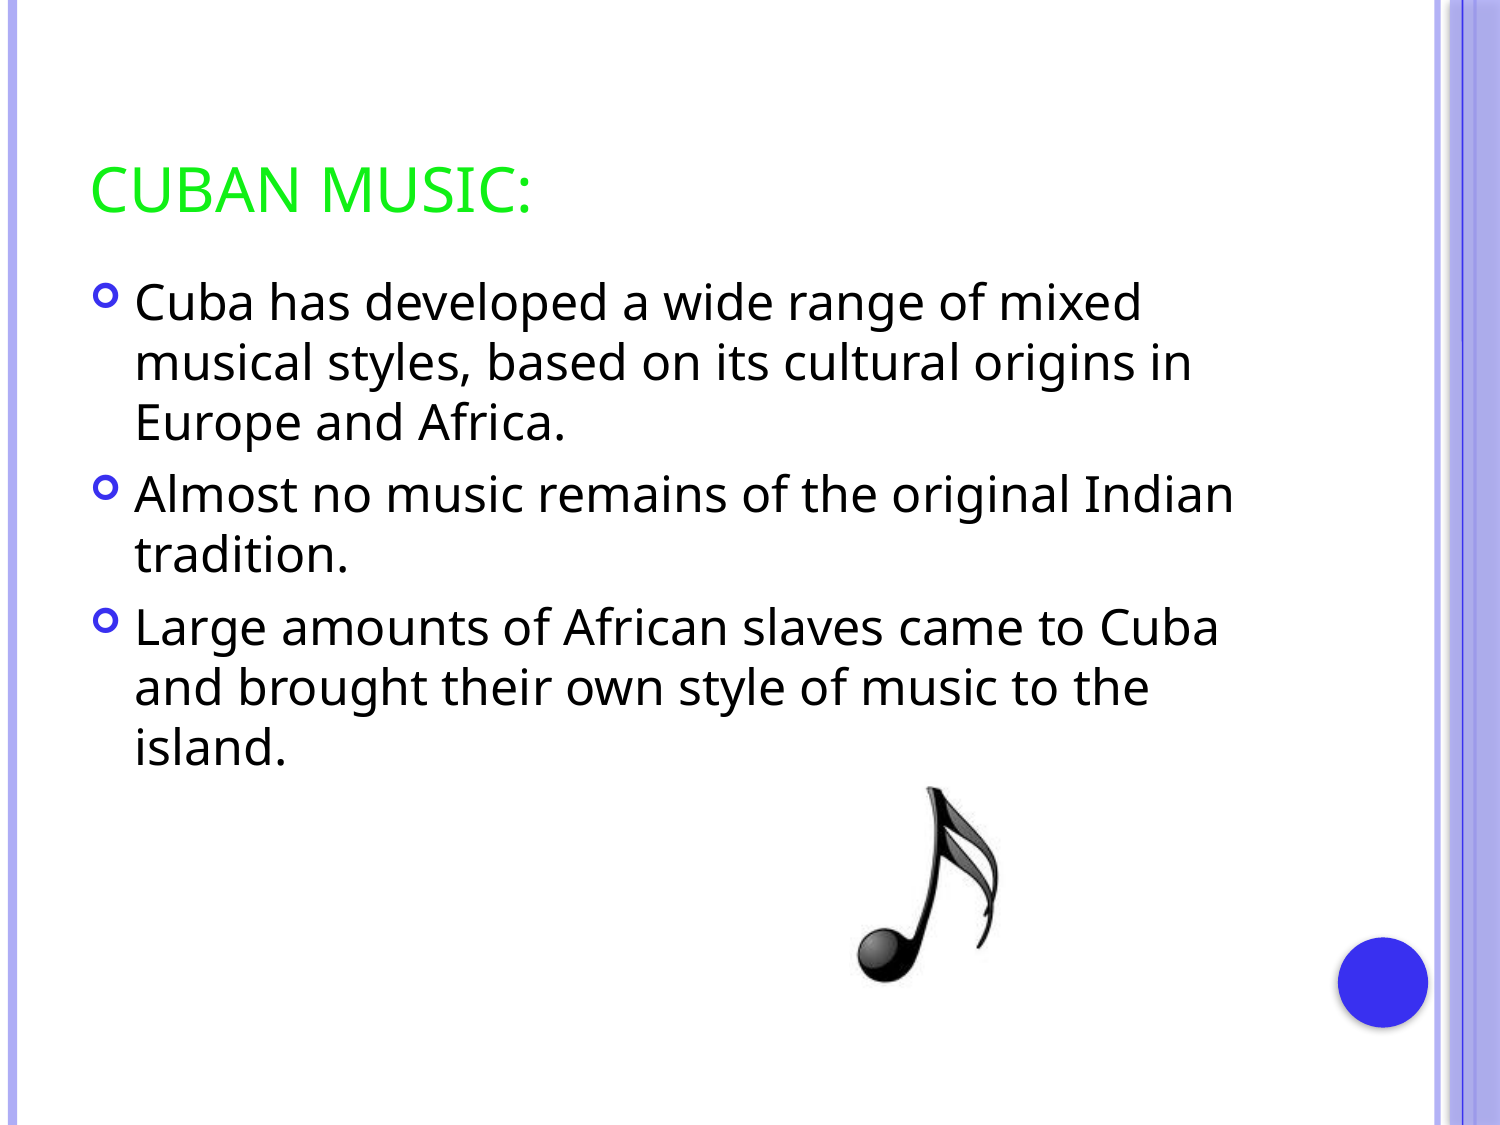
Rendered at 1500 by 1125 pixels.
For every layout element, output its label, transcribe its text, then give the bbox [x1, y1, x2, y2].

list Cuba has developed a wide range of mixed musical styles, based on its cultural origins in Europe and Africa. Almost no music remains of the original Indian tradition. Large amounts of African slaves came to Cuba and brought their own style of music to the island. [74, 262, 1313, 1013]
picture [849, 774, 1007, 996]
title Cuban Music: [75, 45, 1300, 233]
